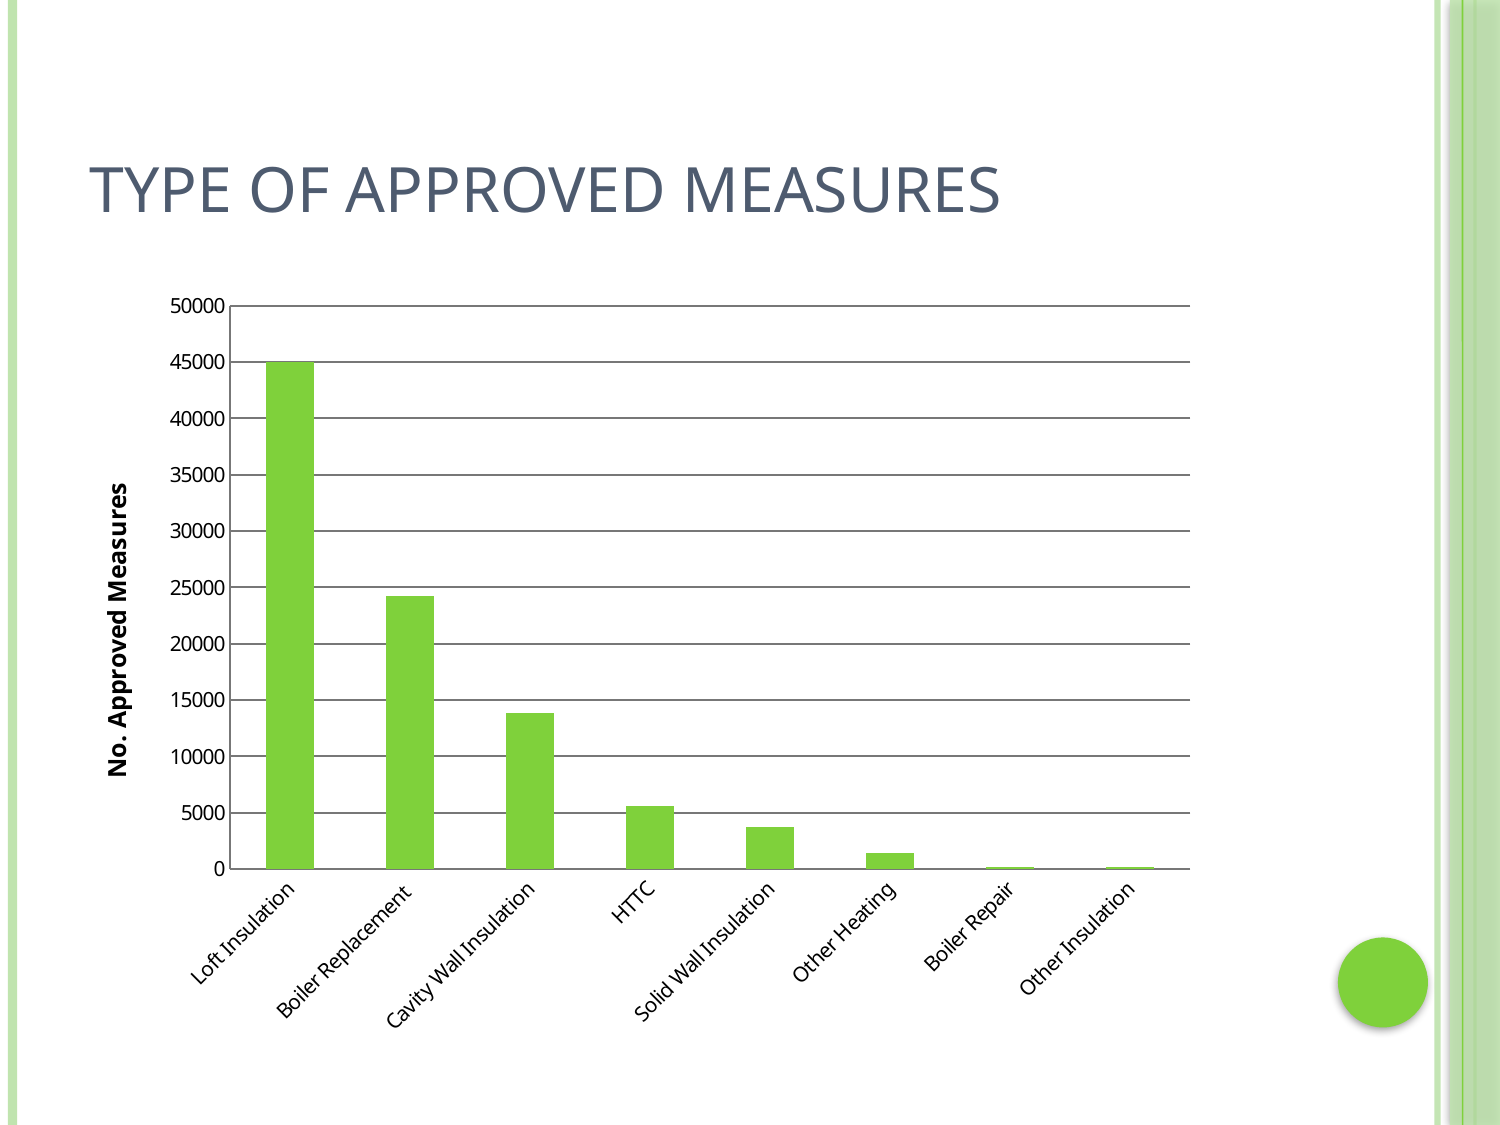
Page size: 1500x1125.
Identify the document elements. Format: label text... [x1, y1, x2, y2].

title Type of Approved Measures [75, 45, 1300, 233]
chart [74, 261, 1301, 1063]
